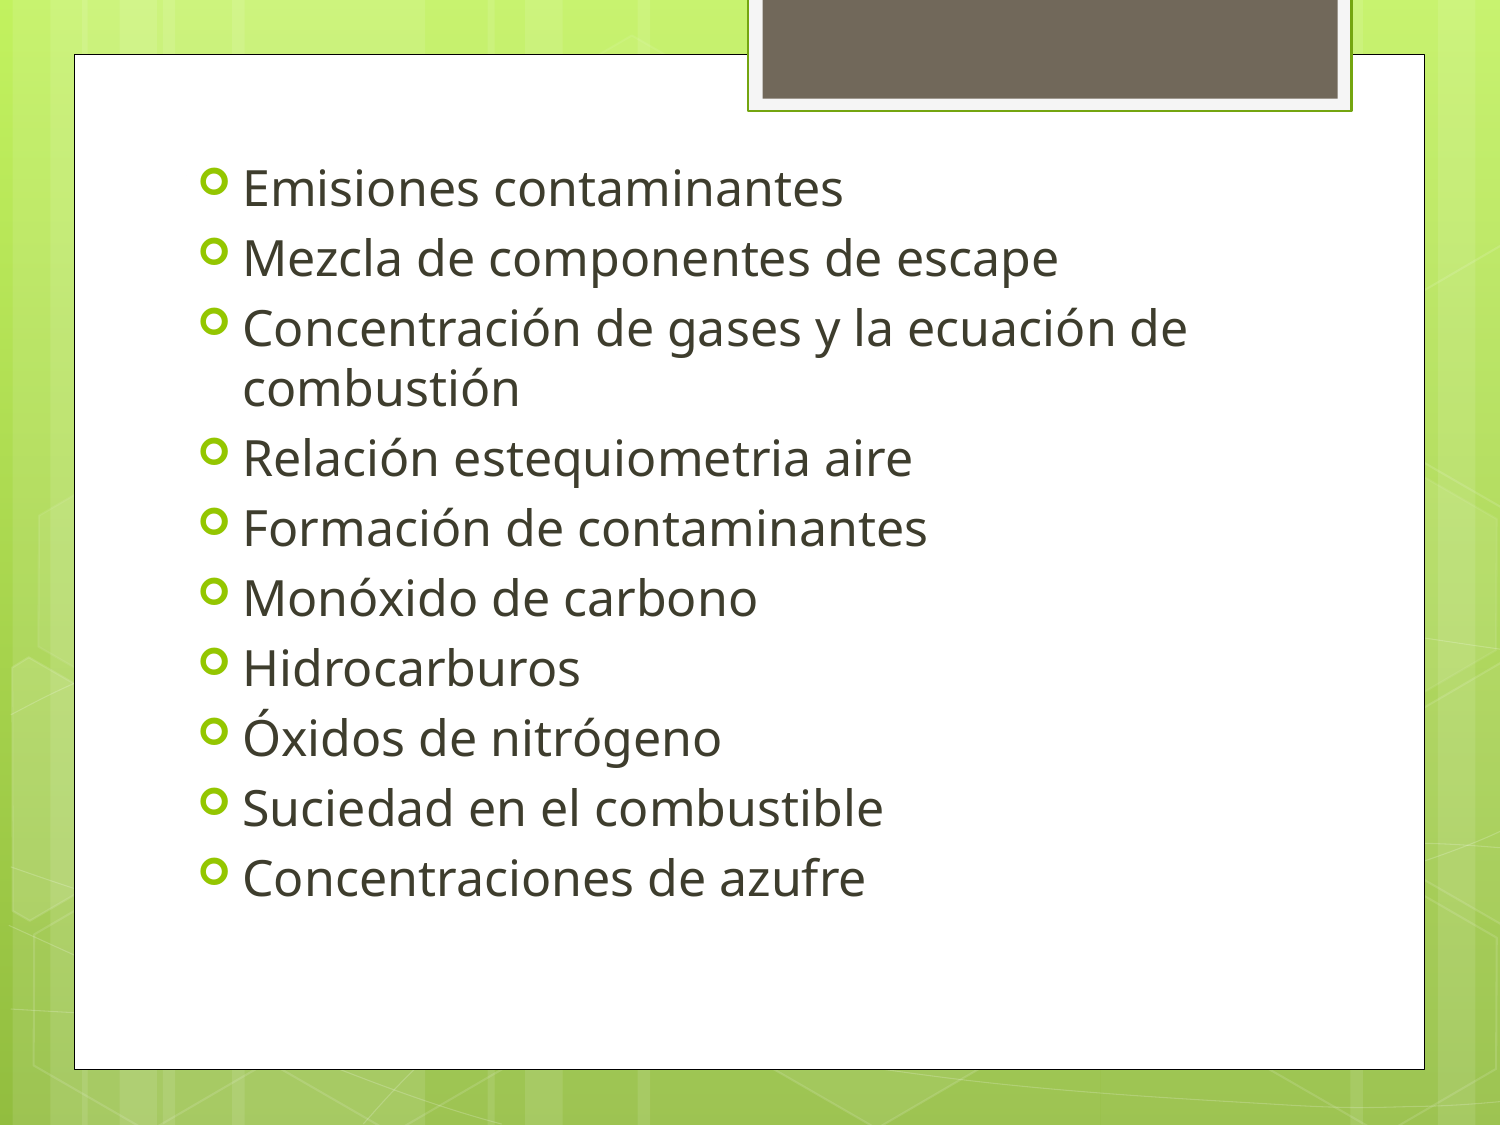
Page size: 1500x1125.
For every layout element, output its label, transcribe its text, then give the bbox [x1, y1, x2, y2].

list Emisiones contaminantes Mezcla de componentes de escape Concentración de gases y la ecuación de combustión Relación estequiometria aire Formación de contaminantes Monóxido de carbono Hidrocarburos Óxidos de nitrógeno Suciedad en el combustible Concentraciones de azufre [171, 149, 1283, 957]
